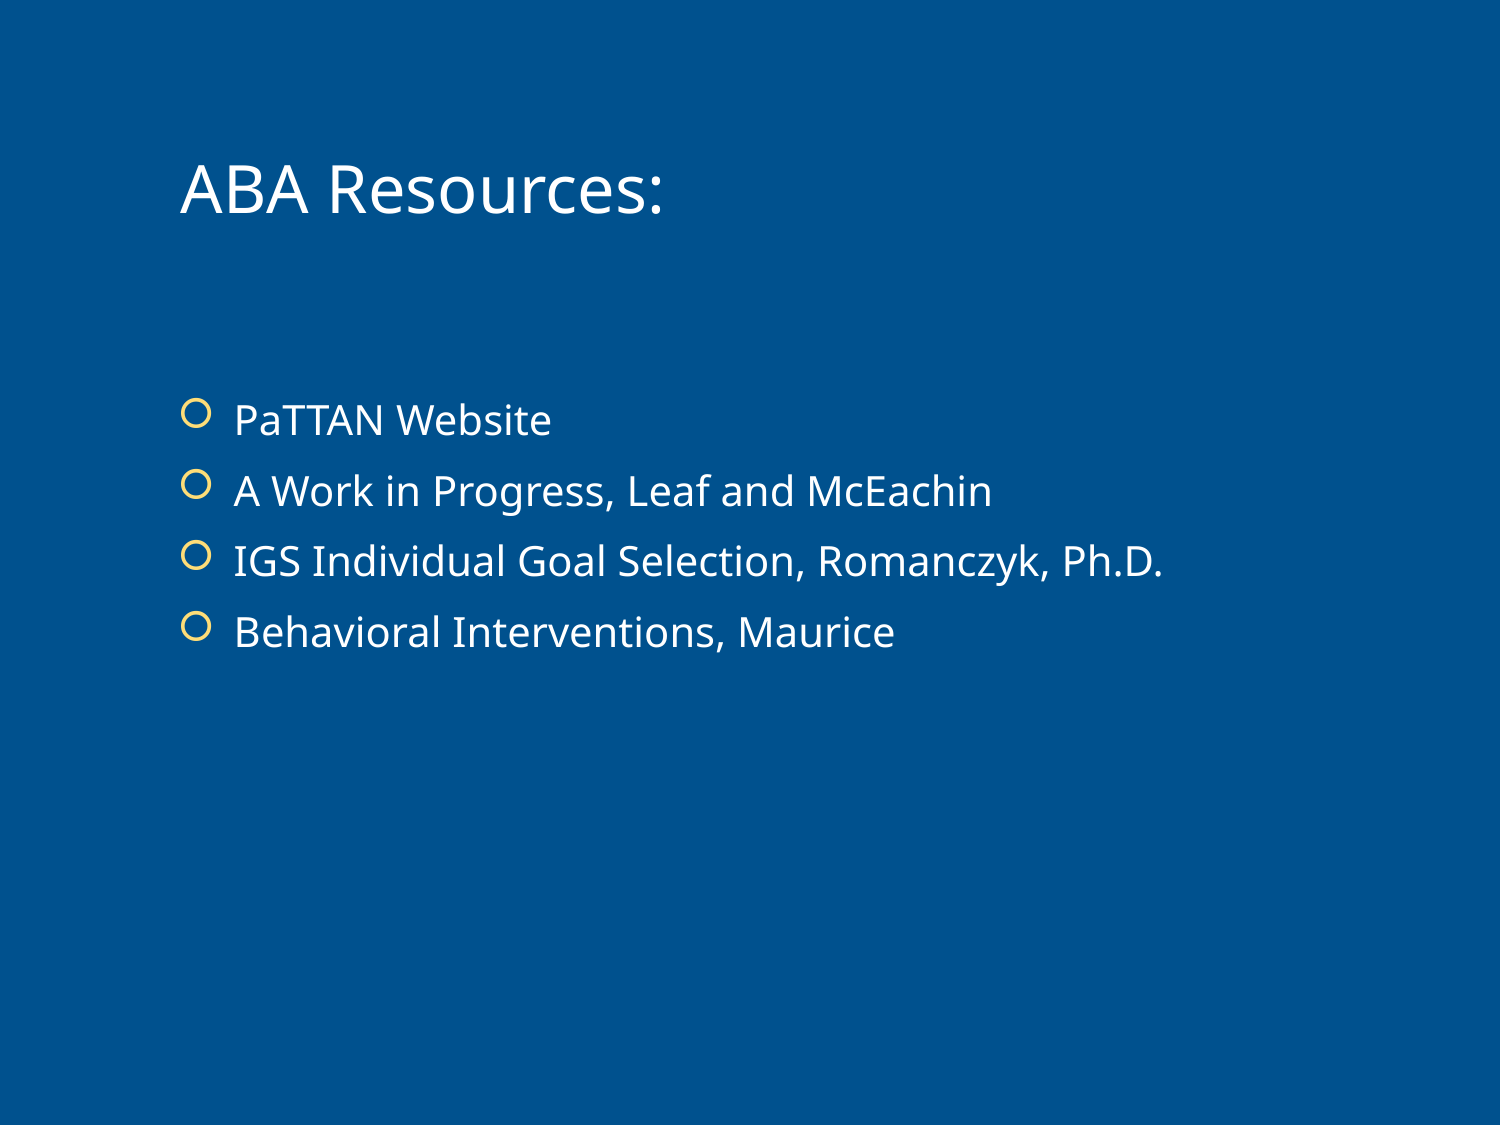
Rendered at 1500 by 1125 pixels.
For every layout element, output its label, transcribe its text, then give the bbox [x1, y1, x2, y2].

list PaTTAN Website A Work in Progress, Leaf and McEachin IGS Individual Goal Selection, Romanczyk, Ph.D. Behavioral Interventions, Maurice [162, 224, 1332, 890]
title ABA Resources: [165, 110, 1335, 263]
